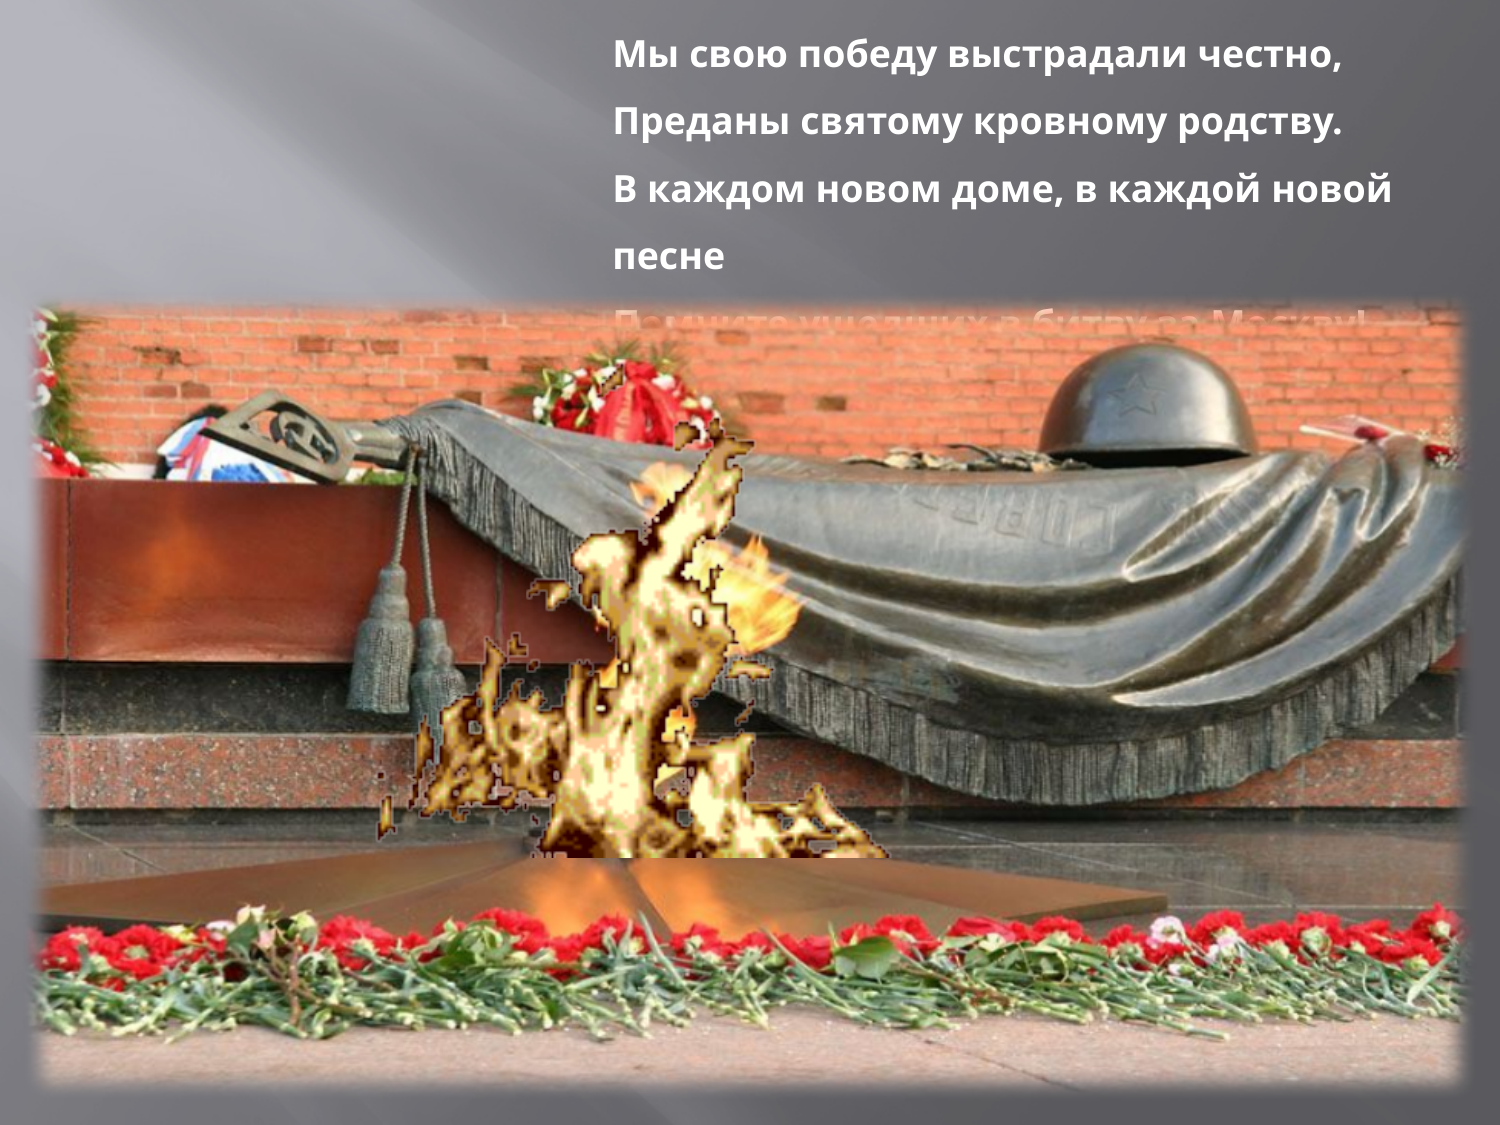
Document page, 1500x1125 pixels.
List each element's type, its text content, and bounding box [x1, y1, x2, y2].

text_box Мы свою победу выстрадали честно, Преданы святому кровному родству. В каждом новом доме, в каждой новой песне Помните ушедших в битву за Москву! [597, 0, 1500, 304]
picture [23, 292, 1477, 1101]
